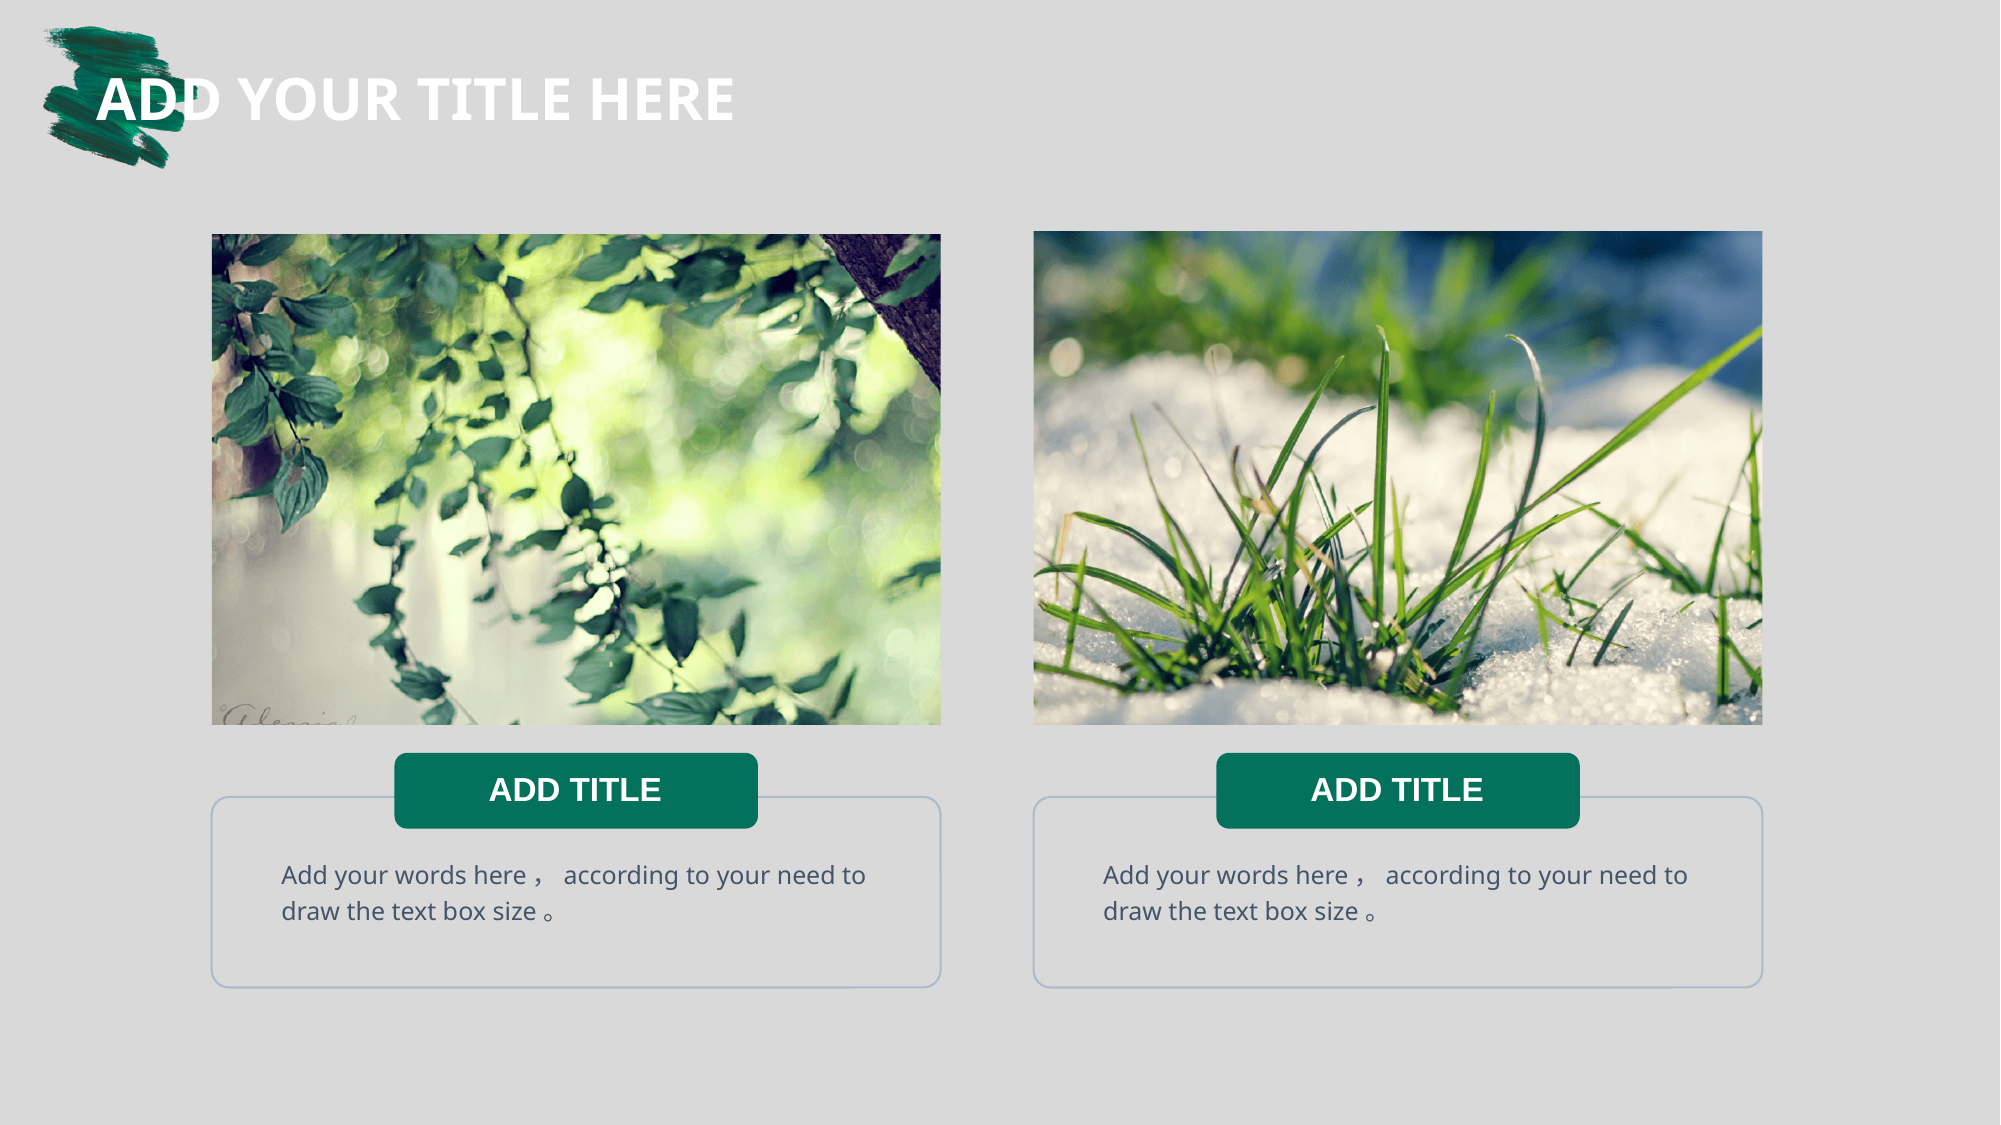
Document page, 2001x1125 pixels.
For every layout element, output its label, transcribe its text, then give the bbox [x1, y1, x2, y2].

picture [42, 26, 199, 169]
picture [1033, 231, 1763, 725]
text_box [1033, 752, 1763, 988]
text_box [211, 752, 941, 988]
picture [211, 234, 941, 725]
text_box ADD YOUR TITLE HERE [199, 54, 793, 140]
